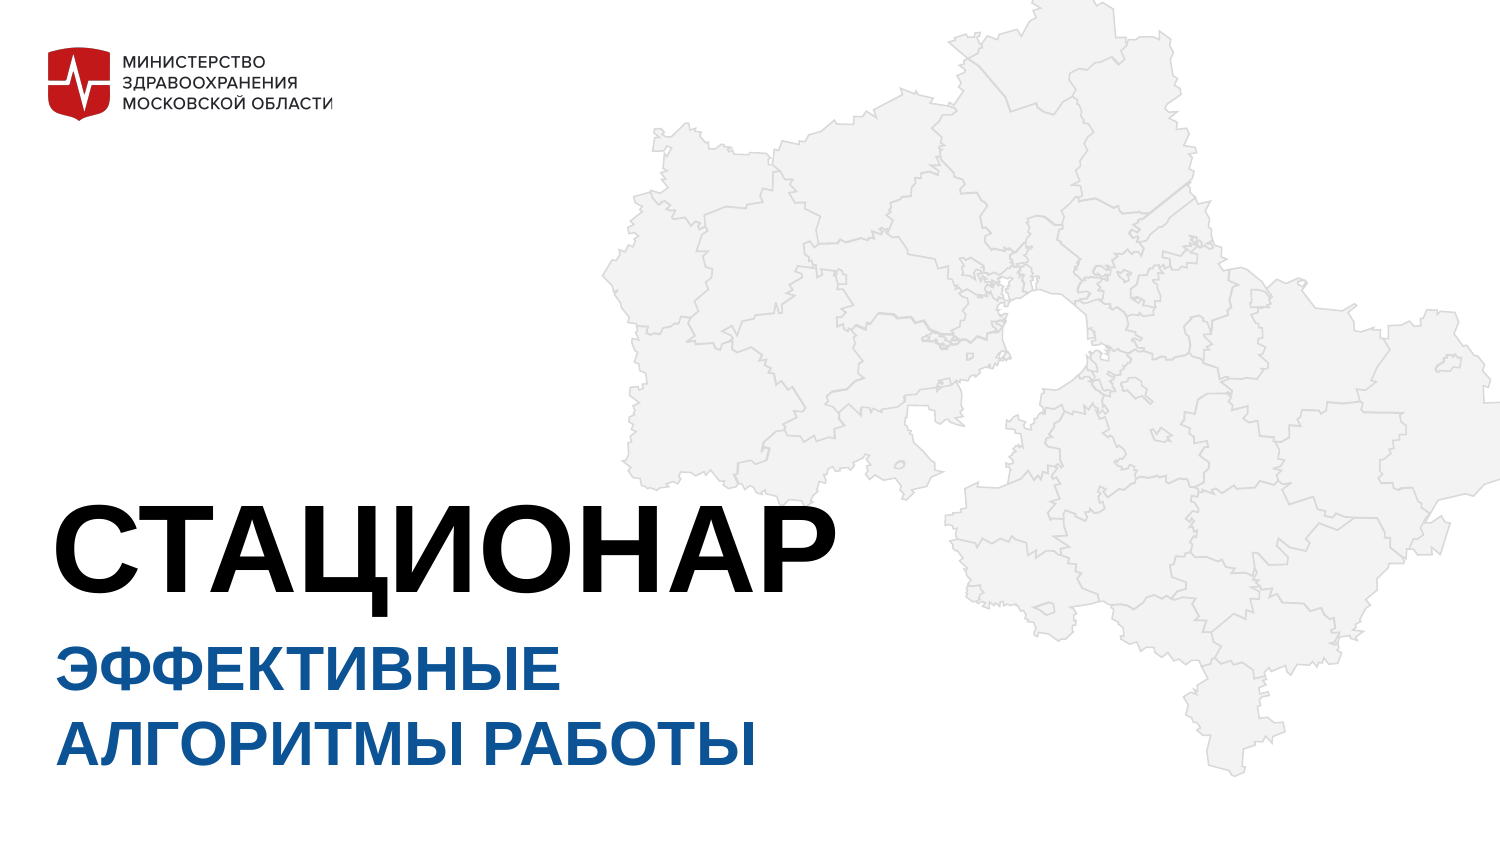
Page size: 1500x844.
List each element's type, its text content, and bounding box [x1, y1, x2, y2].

text_box СТАЦИОНАР [40, 462, 597, 613]
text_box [602, 0, 1500, 777]
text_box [41, 44, 333, 124]
text_box ЭФФЕКТИВНЫЕ АЛГОРИТМЫ РАБОТЫ [40, 613, 795, 844]
